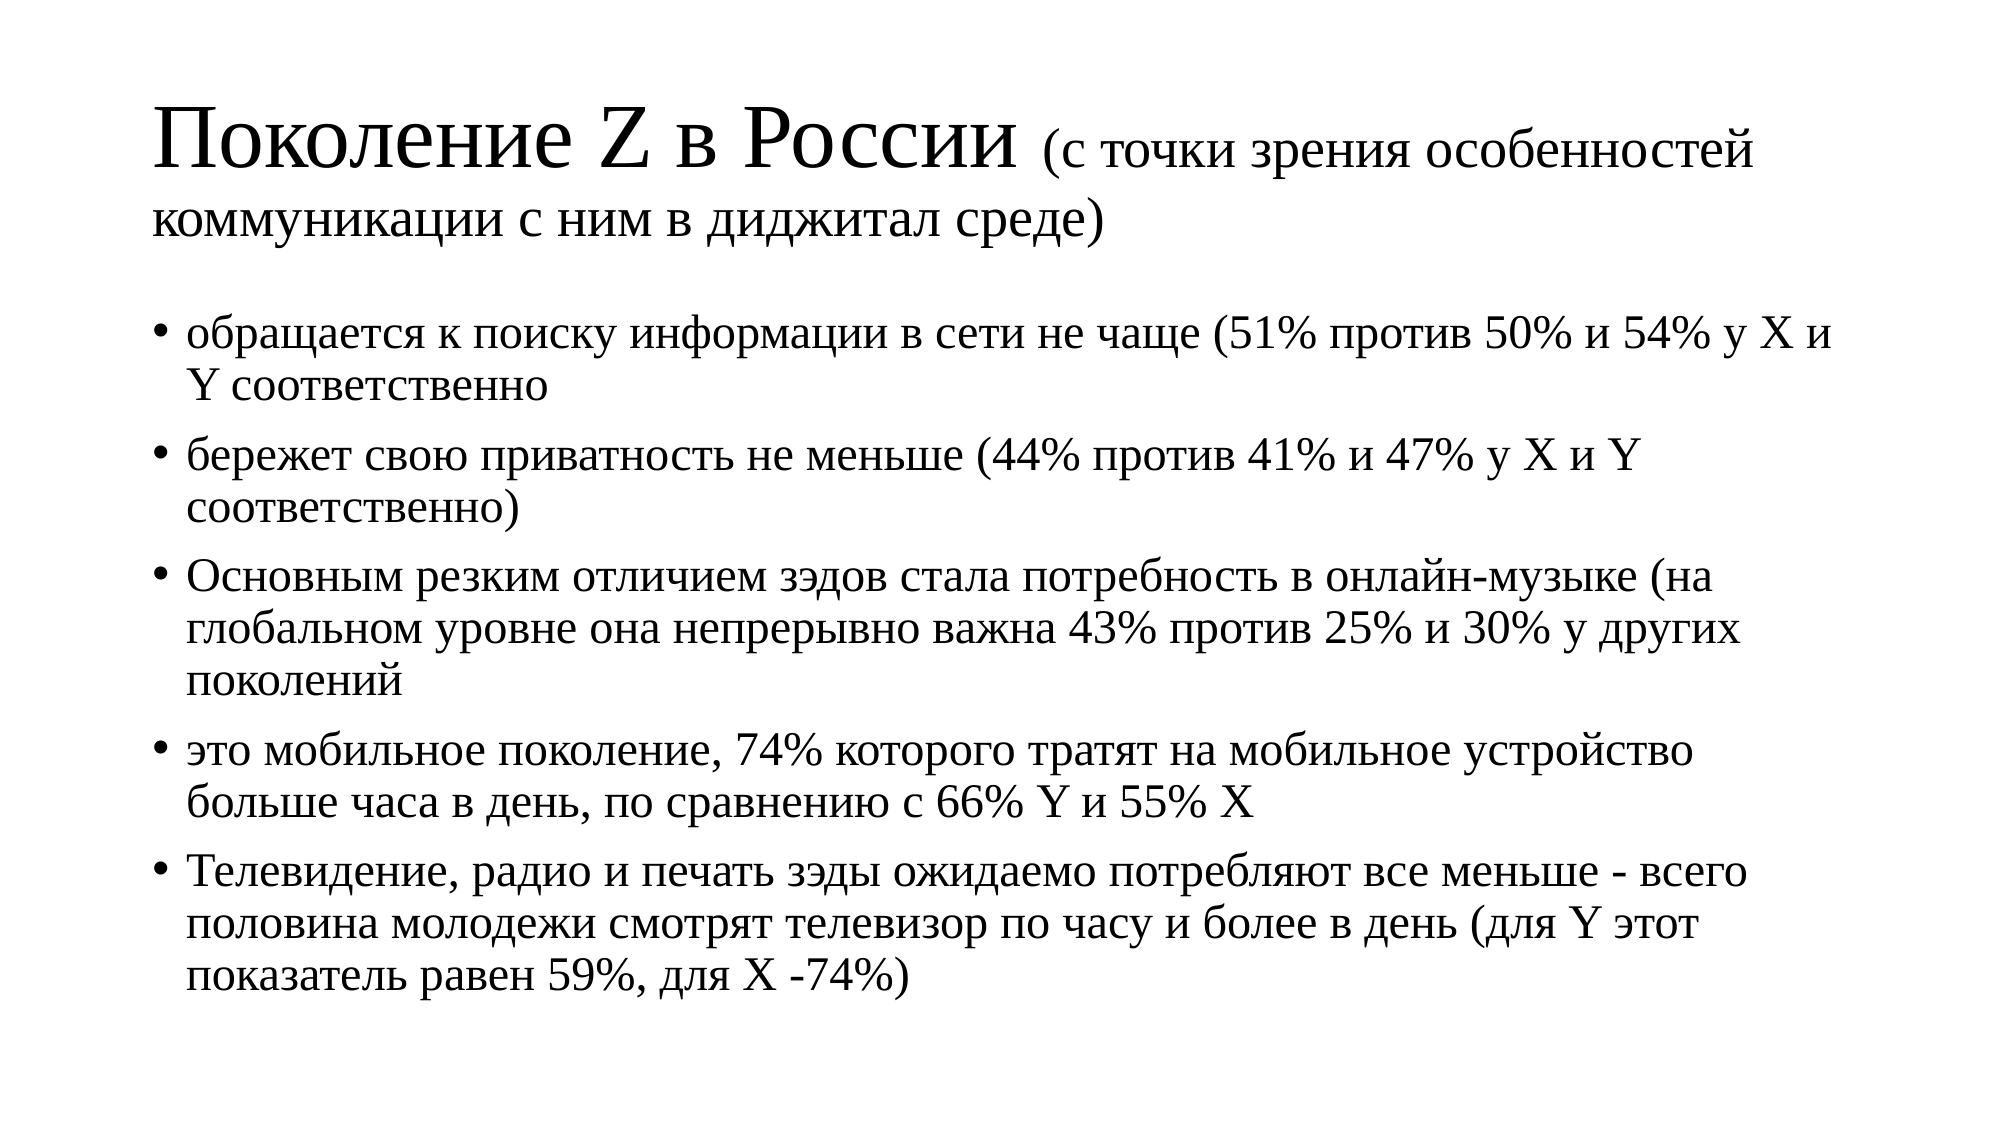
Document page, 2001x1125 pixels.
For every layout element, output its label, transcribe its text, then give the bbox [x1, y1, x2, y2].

list обращается к поиску информации в сети не чаще (51% против 50% и 54% у X и Y соответственно бережет свою приватность не меньше (44% против 41% и 47% у X и Y соответственно) Основным резким отличием зэдов стала потребность в онлайн-музыке (на глобальном уровне она непрерывно важна 43% против 25% и 30% у других поколений это мобильное поколение, 74% которого тратят на мобильное устройство больше часа в день, по сравнению с 66% Y и 55% X Телевидение, радио и печать зэды ожидаемо потребляют все меньше - всего половина молодежи смотрят телевизор по часу и более в день (для Y этот показатель равен 59%, для X -74%) [137, 299, 1863, 1014]
title Поколение Z в России (с точки зрения особенностей коммуникации с ним в диджитал среде) [137, 59, 1863, 278]
